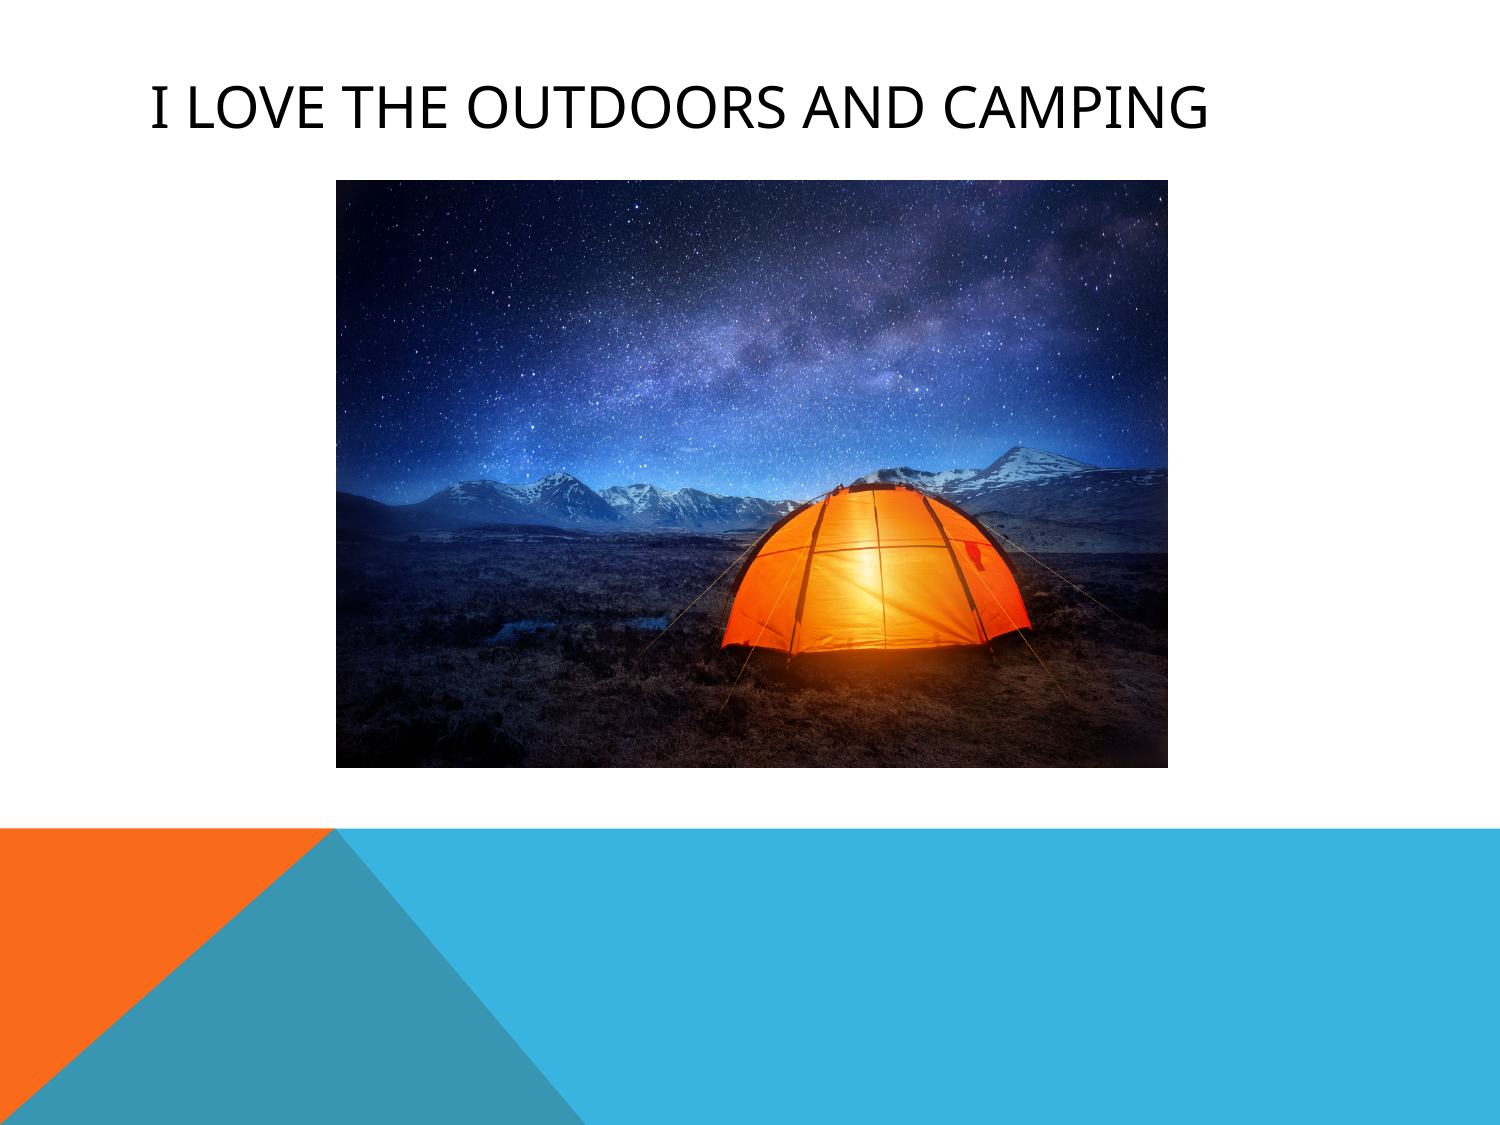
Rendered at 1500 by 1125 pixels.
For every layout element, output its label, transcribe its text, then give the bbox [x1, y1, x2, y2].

title I love the outdoors and camping [135, 60, 1369, 150]
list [336, 180, 1168, 768]
